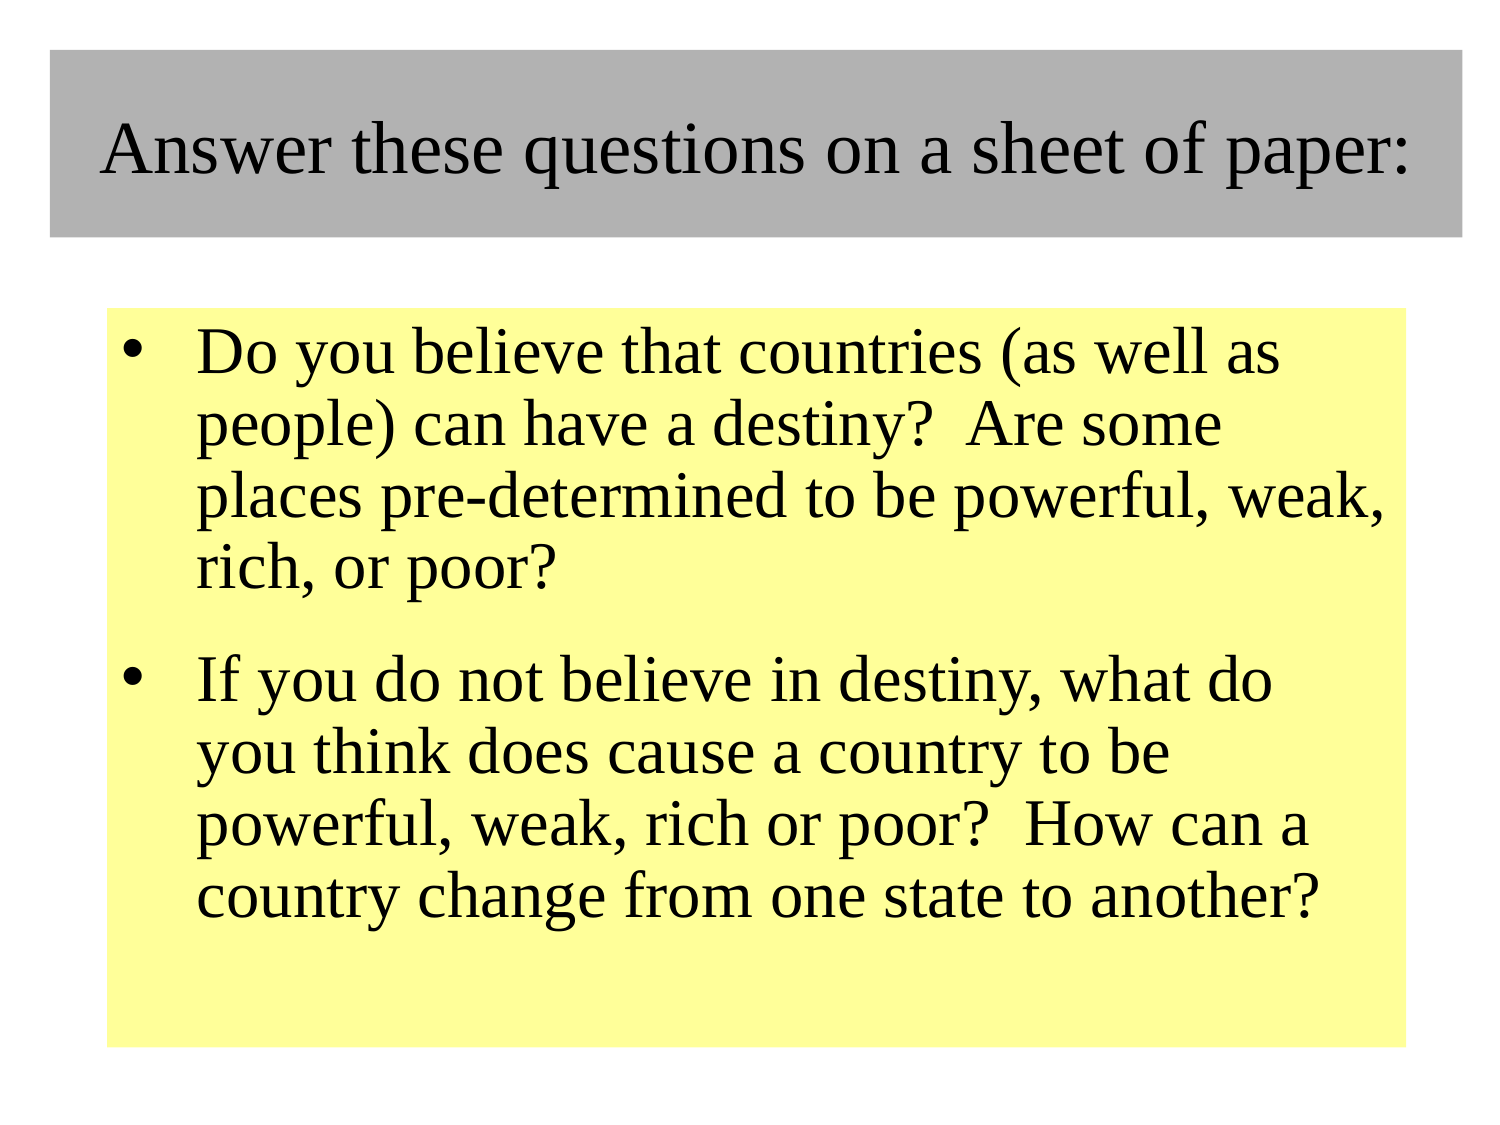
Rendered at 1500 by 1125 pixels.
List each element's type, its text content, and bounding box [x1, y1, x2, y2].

text_box Do you believe that countries (as well as people) can have a destiny? Are some places pre-determined to be powerful, weak, rich, or poor? If you do not believe in destiny, what do you think does cause a country to be powerful, weak, rich or poor? How can a country change from one state to another? [107, 308, 1407, 1048]
text_box Answer these questions on a sheet of paper: [49, 49, 1463, 238]
